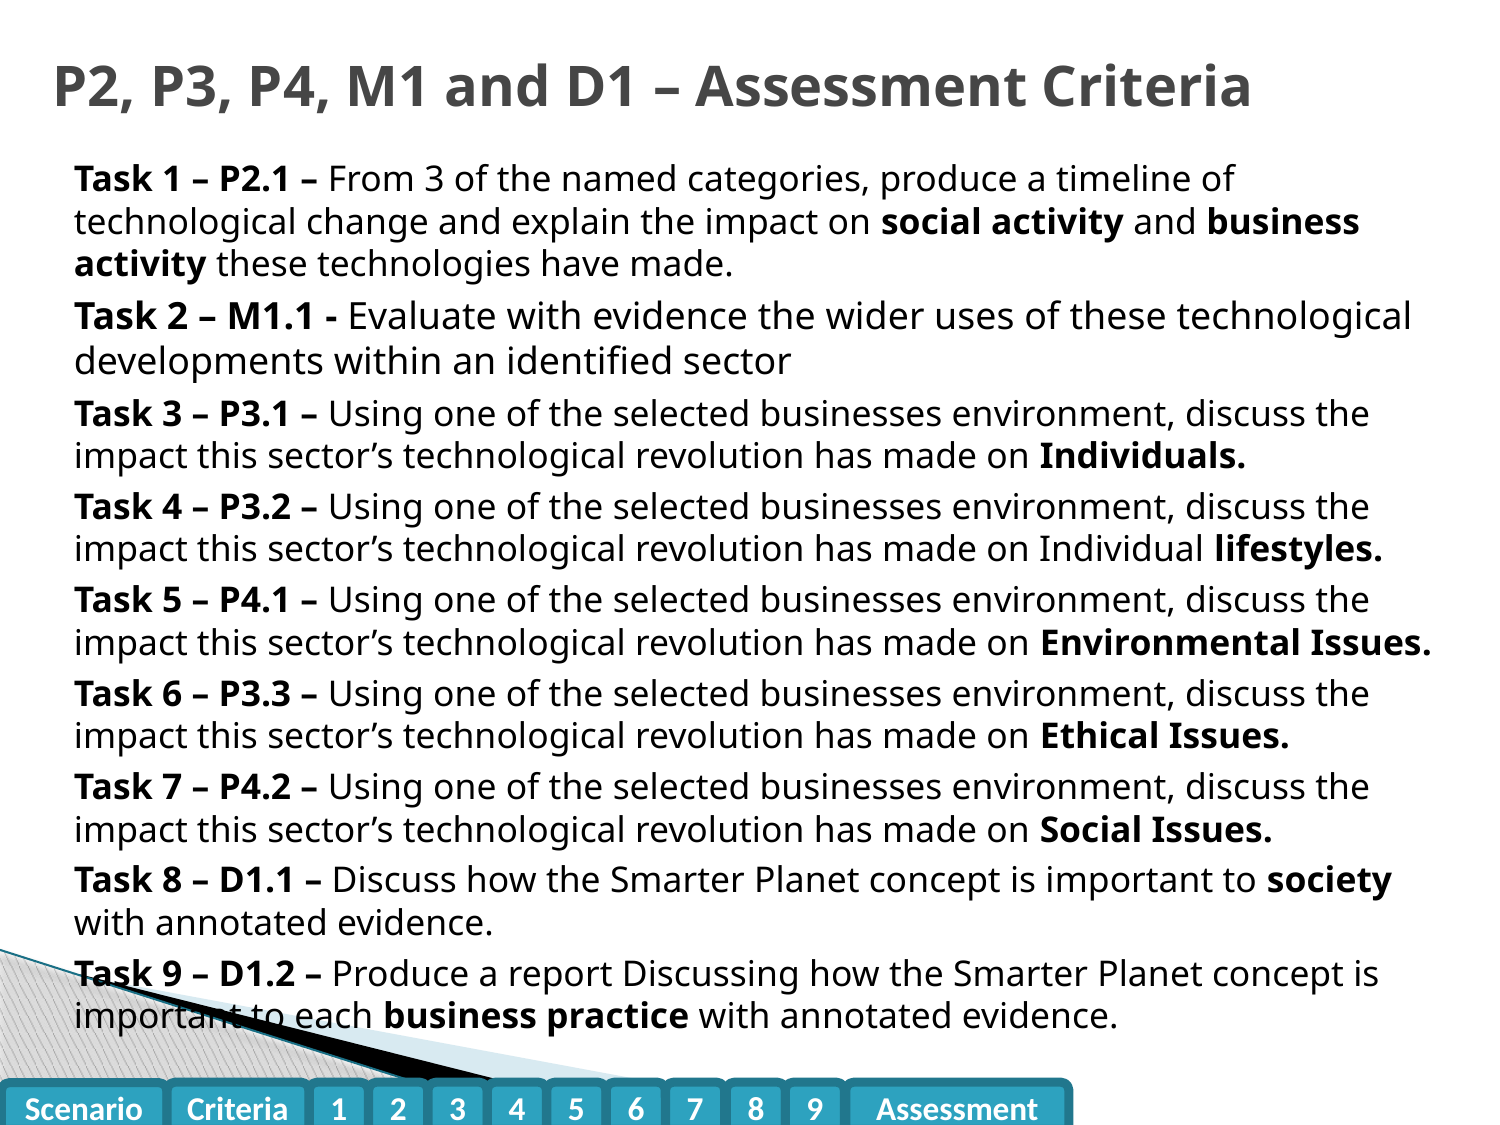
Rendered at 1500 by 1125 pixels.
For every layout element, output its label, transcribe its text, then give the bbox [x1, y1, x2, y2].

list Task 1 – P2.1 – From 3 of the named categories, produce a timeline of technological change and explain the impact on social activity and business activity these technologies have made. Task 2 – M1.1 - Evaluate with evidence the wider uses of these technological developments within an identified sector Task 3 – P3.1 – Using one of the selected businesses environment, discuss the impact this sector’s technological revolution has made on Individuals. Task 4 – P3.2 – Using one of the selected businesses environment, discuss the impact this sector’s technological revolution has made on Individual lifestyles. Task 5 – P4.1 – Using one of the selected businesses environment, discuss the impact this sector’s technological revolution has made on Environmental Issues. Task 6 – P3.3 – Using one of the selected businesses environment, discuss the impact this sector’s technological revolution has made on Ethical Issues. Task 7 – P4.2 – Using one of the selected businesses environment, discuss the impact this sector’s technological revolution has made on Social Issues. Task 8 – D1.1 – Discuss how the Smarter Planet concept is important to society with annotated evidence. Task 9 – D1.2 – Produce a report Discussing how the Smarter Planet concept is important to each business practice with annotated evidence. [41, 149, 1471, 1059]
title P2, P3, P4, M1 and D1 – Assessment Criteria [37, 19, 1471, 149]
